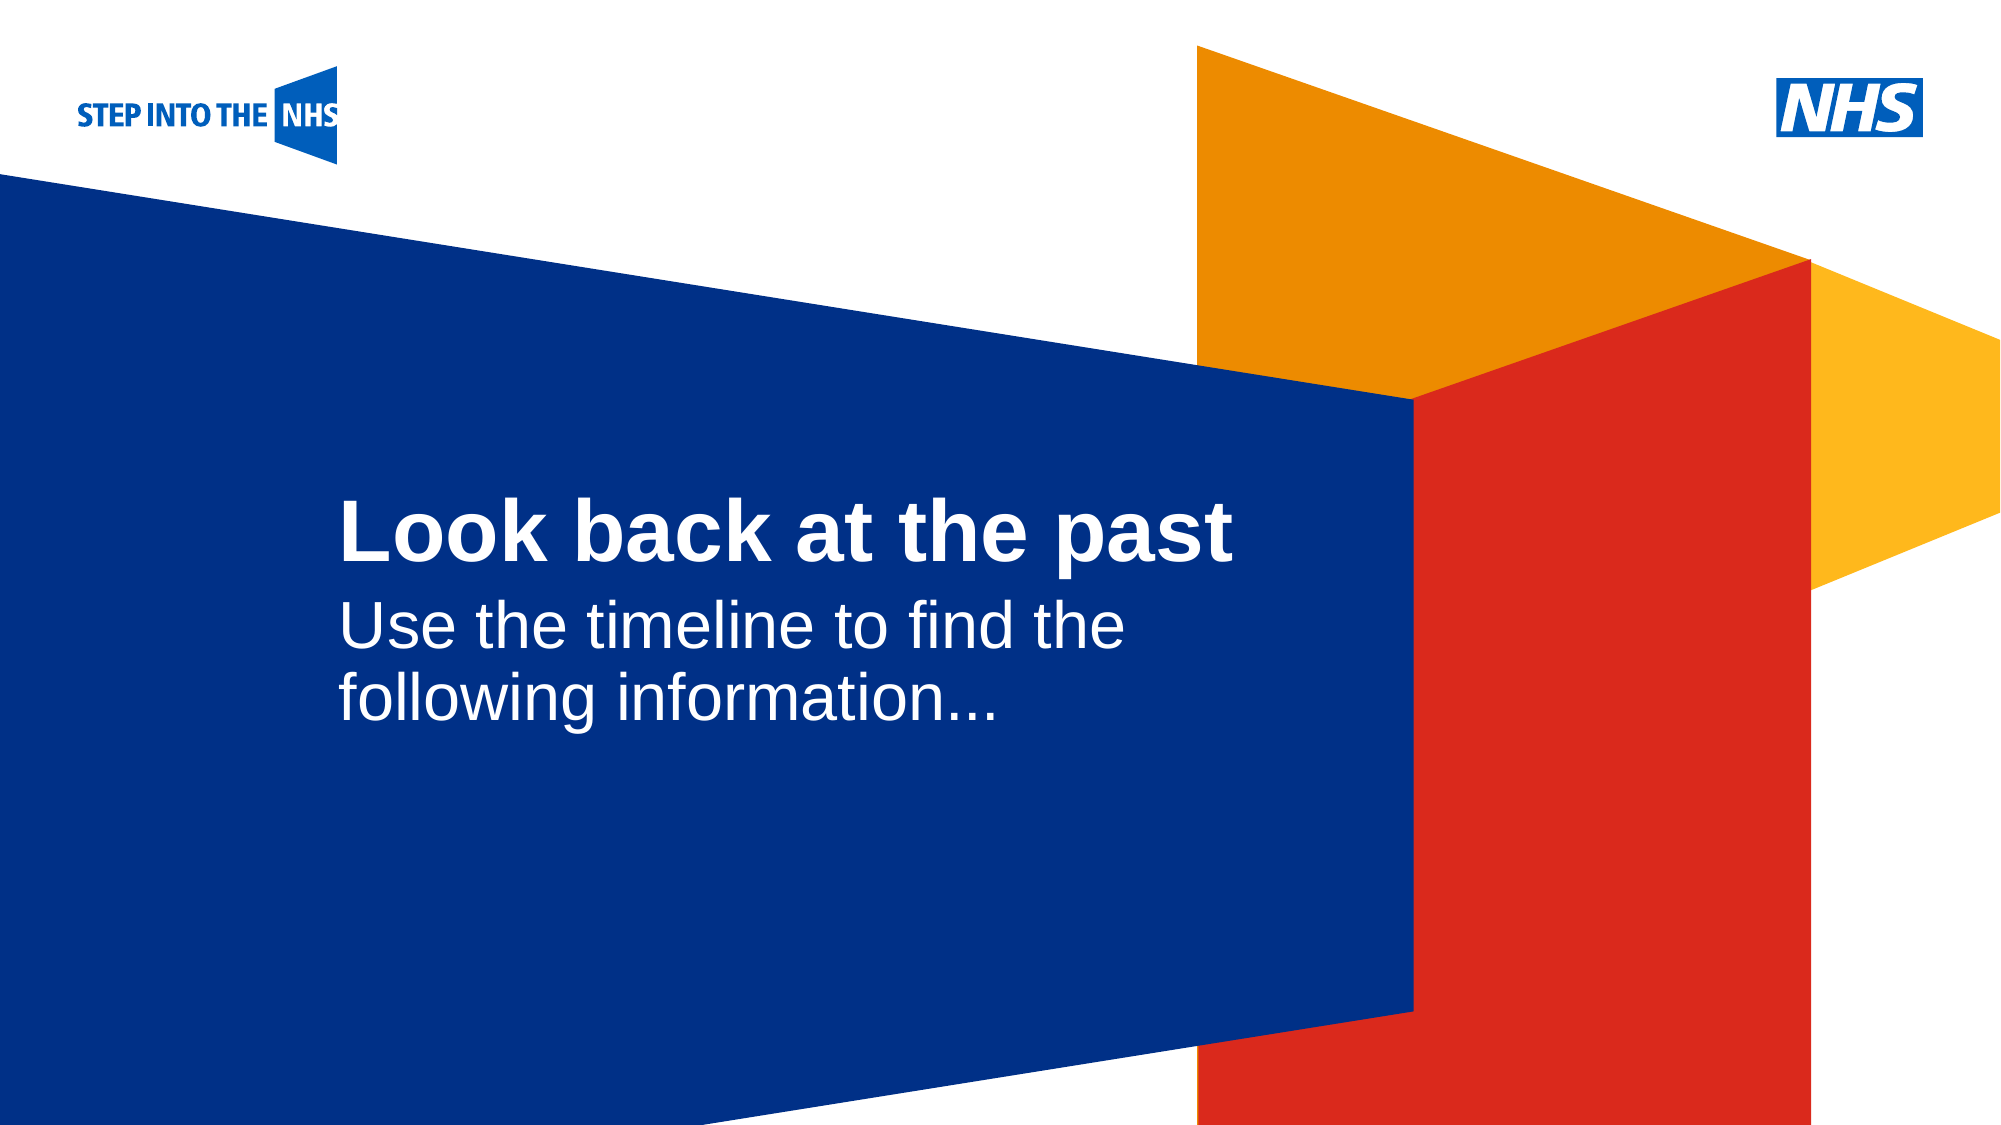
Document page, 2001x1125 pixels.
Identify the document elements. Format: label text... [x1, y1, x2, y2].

list Look back at the past Use the timeline to find the following information... [338, 486, 1346, 979]
